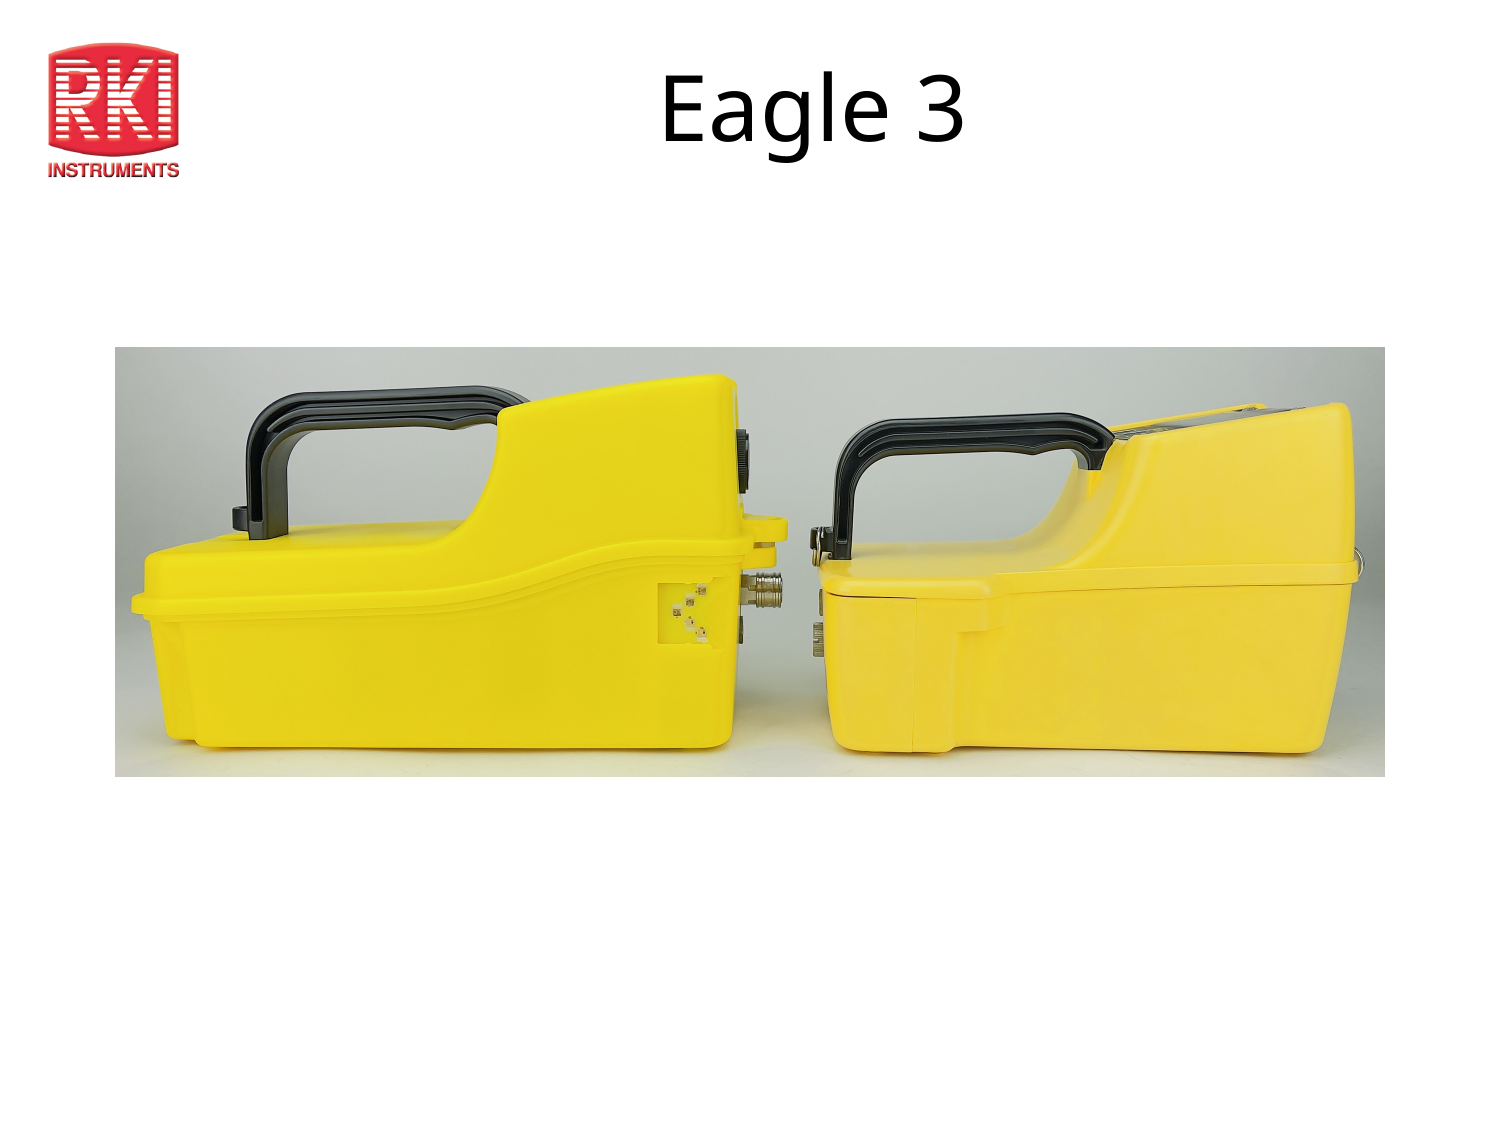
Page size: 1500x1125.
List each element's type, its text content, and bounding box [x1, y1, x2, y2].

title Eagle 3 [175, 49, 1451, 161]
picture [115, 347, 1385, 778]
picture [37, 37, 188, 184]
